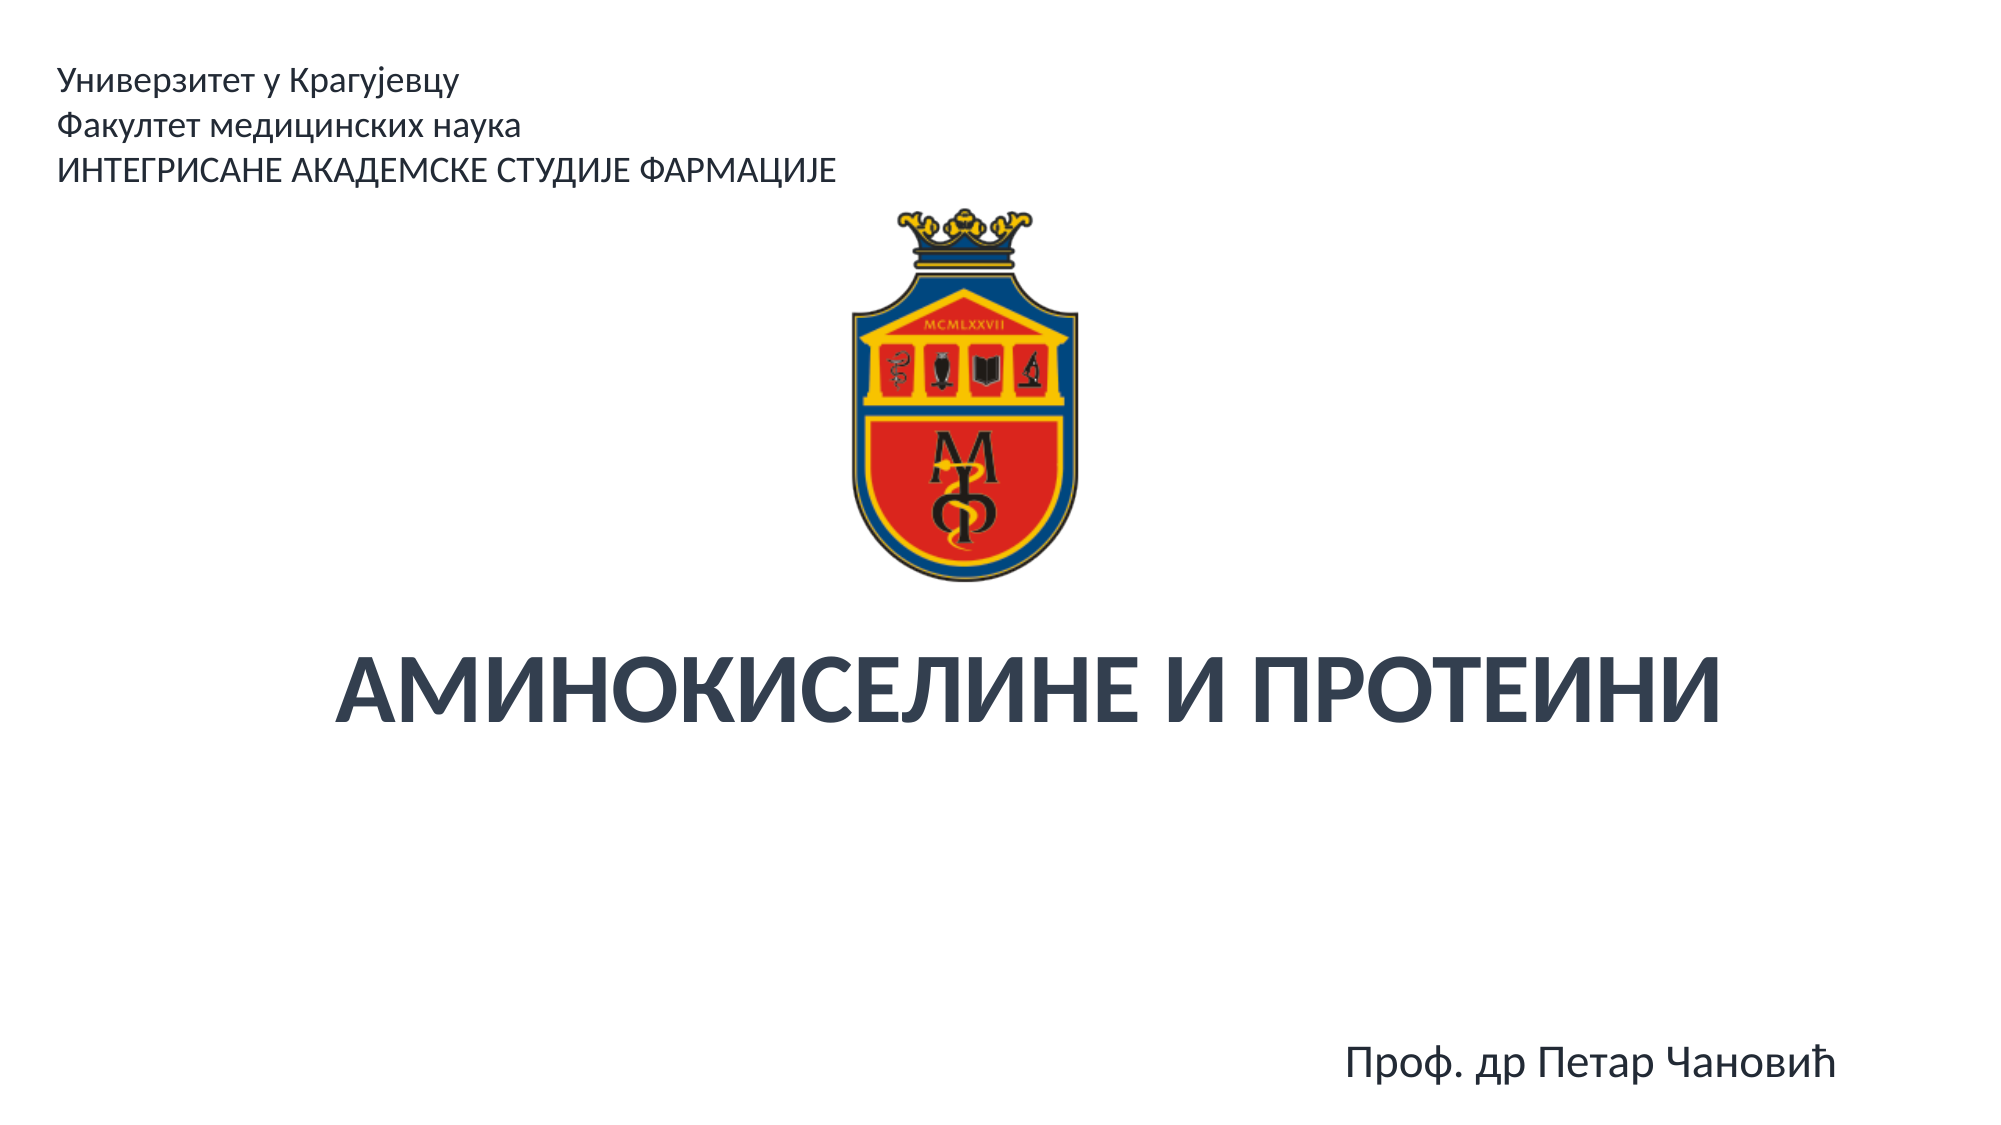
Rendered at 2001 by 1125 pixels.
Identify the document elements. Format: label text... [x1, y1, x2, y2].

title АМИНОКИСЕЛИНЕ И ПРОТЕИНИ [280, 360, 1781, 752]
picture [819, 199, 1107, 592]
text_box Универзитет у Крагујевцу Факултет медицинских наука ИНТЕГРИСАНЕ АКАДЕМСКЕ СТУДИЈЕ ФАРМАЦИЈЕ [42, 48, 1671, 198]
subtitle Проф. др Петар Чановић [1232, 813, 1950, 1097]
